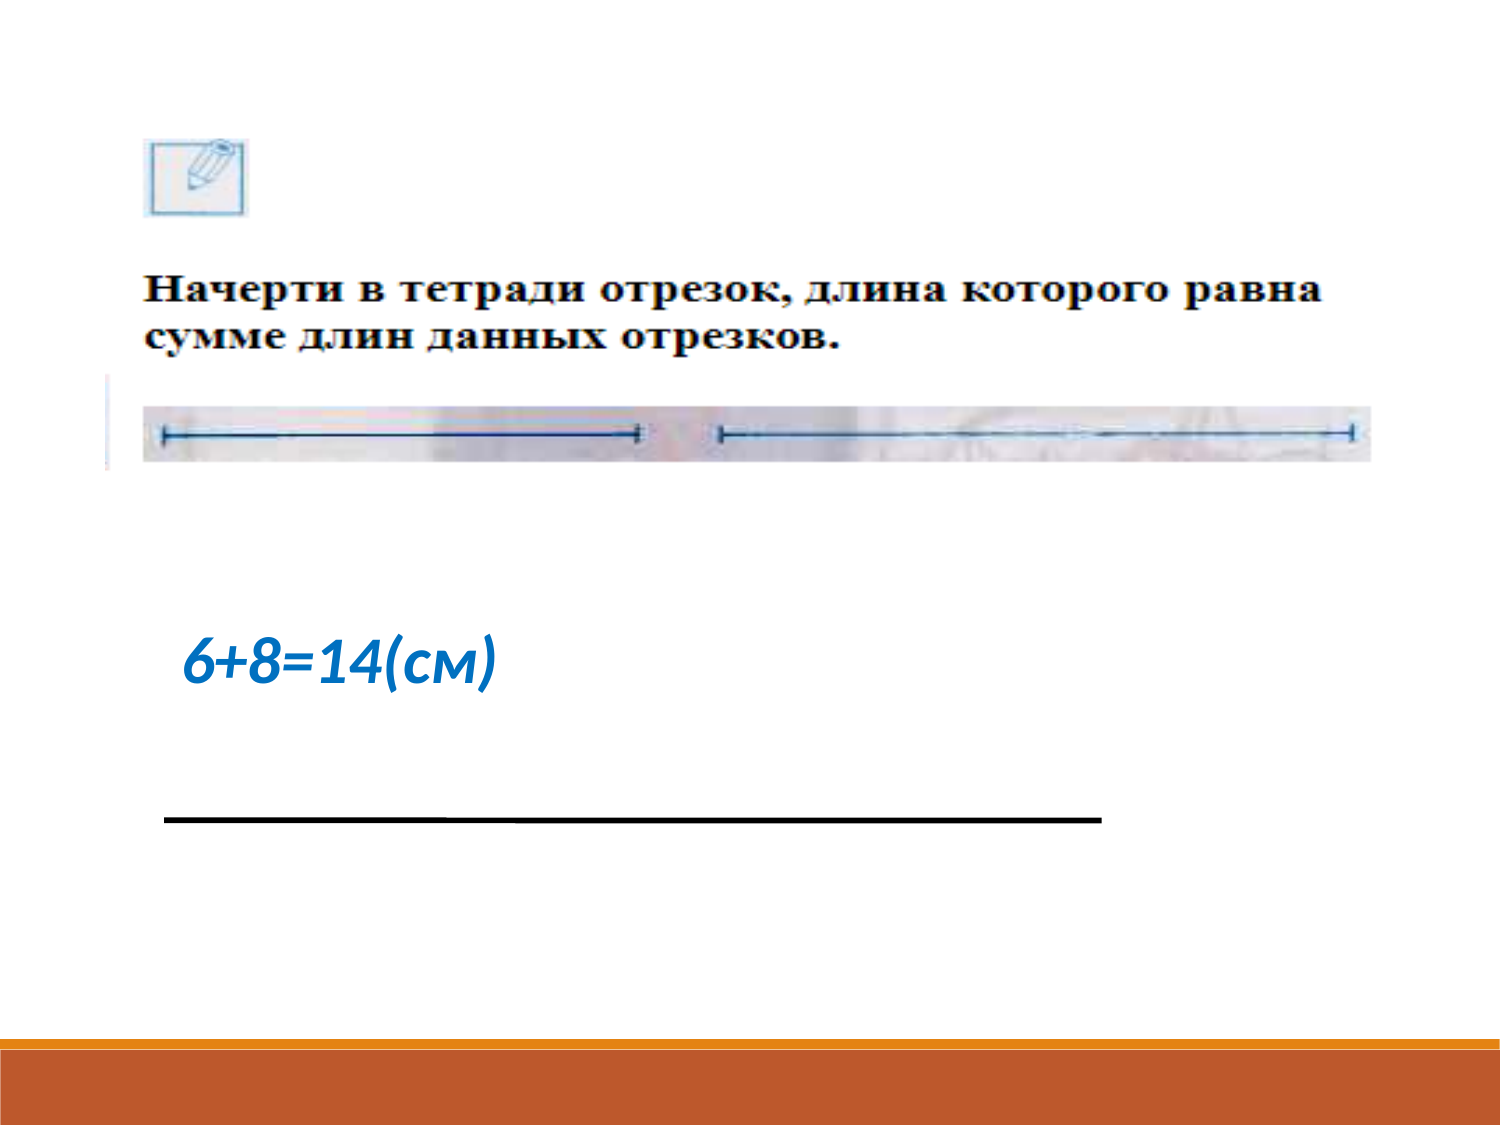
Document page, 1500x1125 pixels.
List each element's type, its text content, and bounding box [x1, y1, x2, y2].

text_box 6+8=14(см) [166, 609, 514, 704]
picture [104, 104, 1384, 517]
